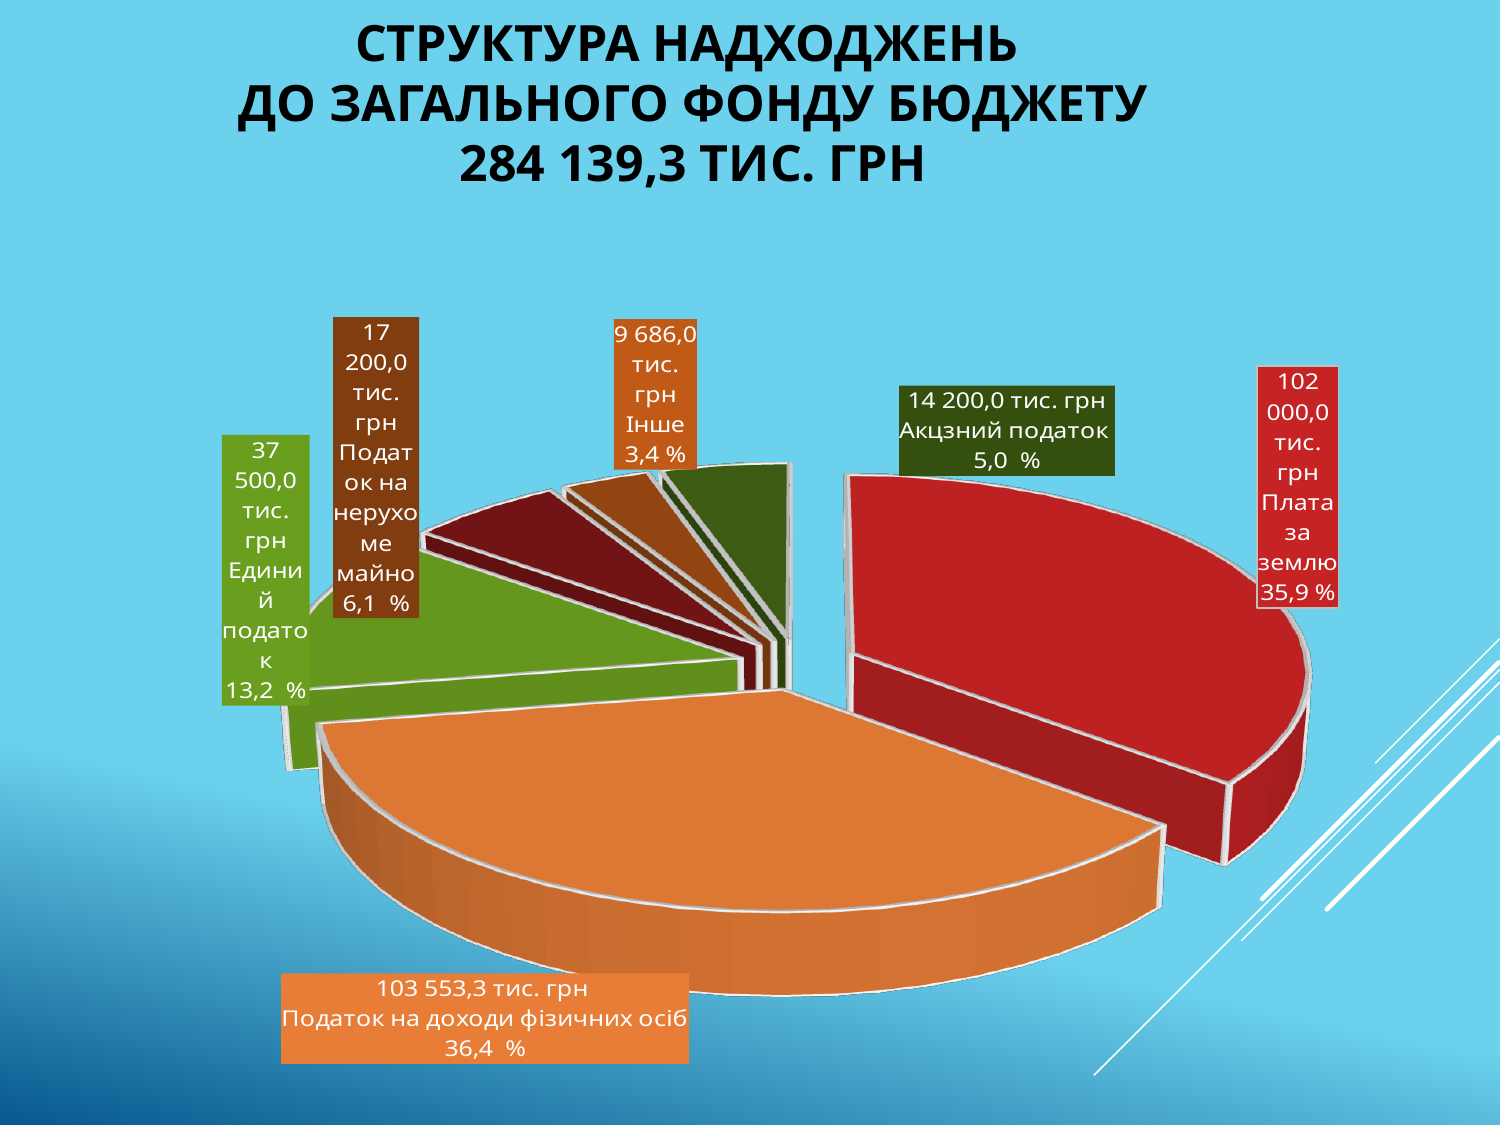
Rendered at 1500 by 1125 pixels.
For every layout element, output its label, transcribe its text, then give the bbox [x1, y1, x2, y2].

title Структура надходжень до загального фонду бюджету 284 139,3 тис. грн [112, 19, 1275, 185]
chart [135, 207, 1378, 1083]
